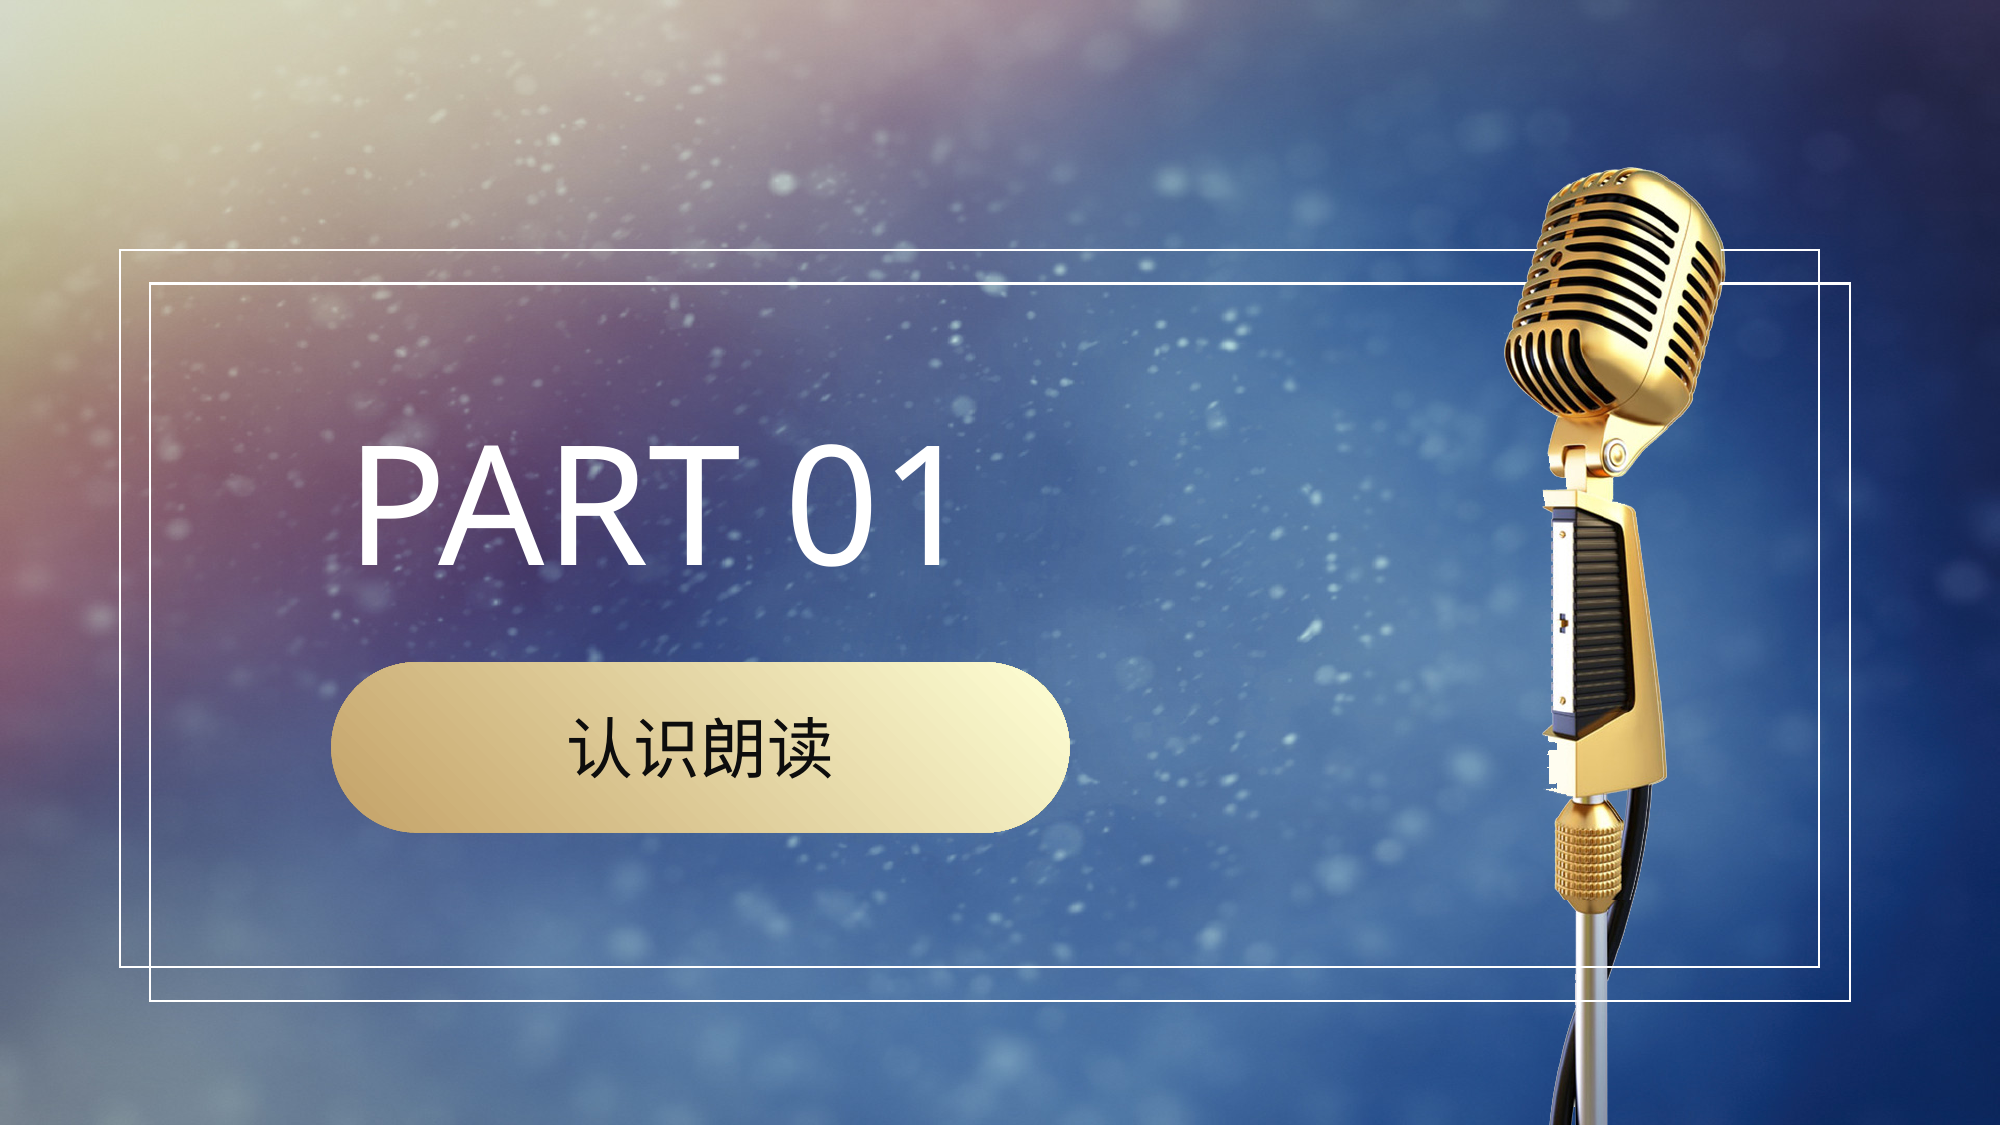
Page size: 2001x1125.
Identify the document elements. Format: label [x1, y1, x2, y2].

picture [0, 0, 2000, 1125]
text_box [119, 249, 1181, 968]
text_box [149, 968, 1181, 1002]
